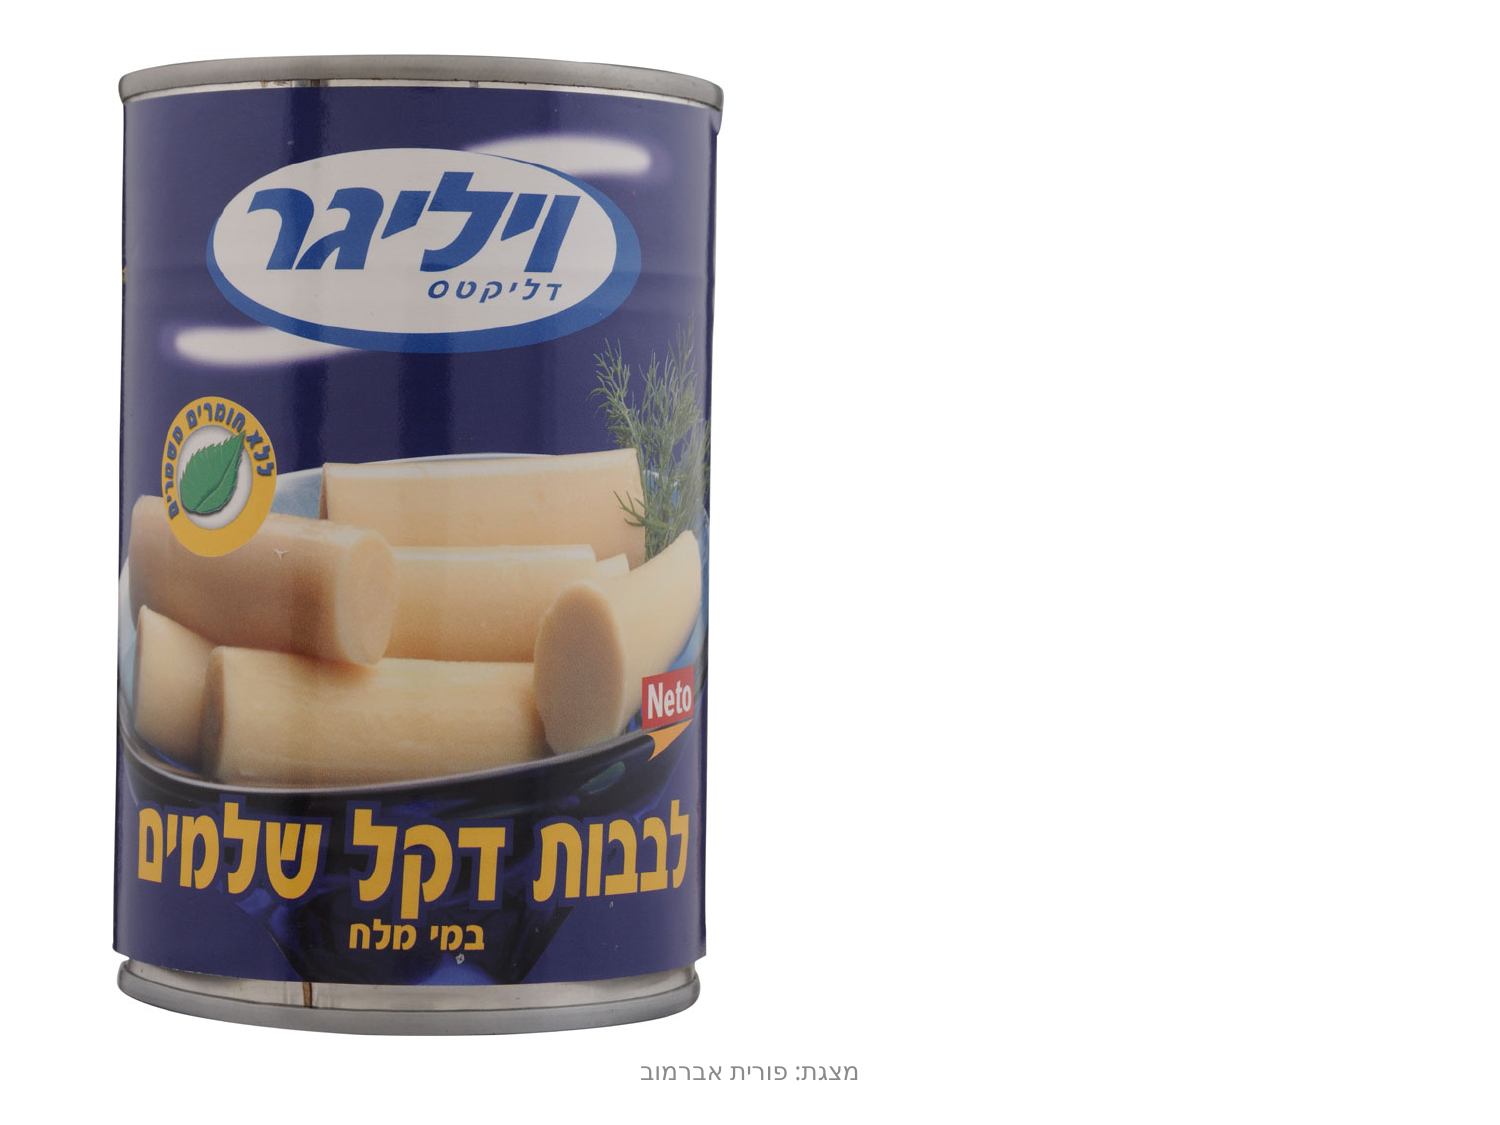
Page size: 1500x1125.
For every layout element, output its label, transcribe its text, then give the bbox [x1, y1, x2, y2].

footer מצגת: פורית אברמוב [512, 1042, 988, 1103]
picture [111, 54, 724, 1036]
